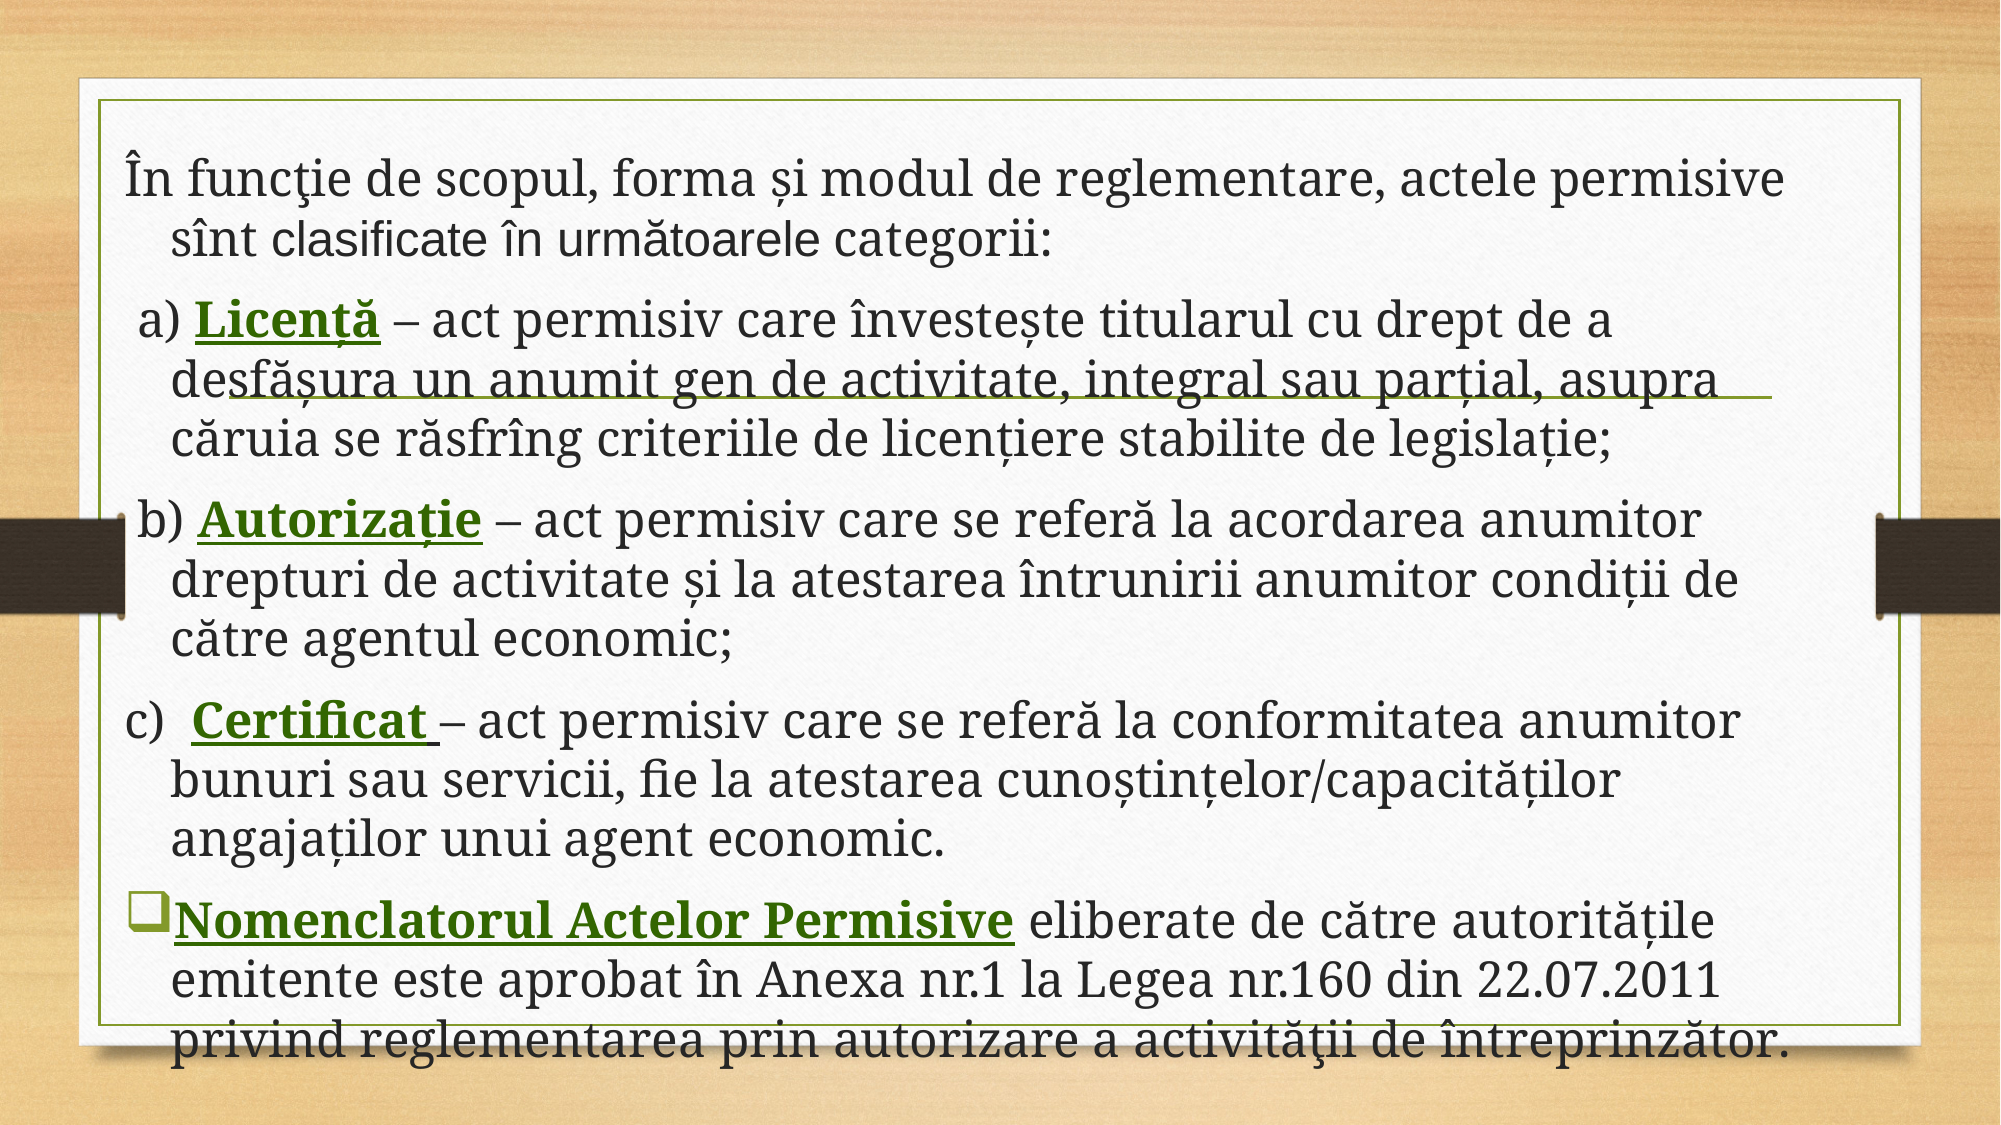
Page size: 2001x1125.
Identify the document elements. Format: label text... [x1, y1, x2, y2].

picture [0, 0, 2001, 1125]
list În funcţie de scopul, forma și modul de reglementare, actele permisive sînt clasificate în următoarele categorii: a) Licență – act permisiv care învestește titularul cu drept de a desfășura un anumit gen de activitate, integral sau parțial, asupra căruia se răsfrîng criteriile de licențiere stabilite de legislație; b) Autorizație – act permisiv care se referă la acordarea anumitor drepturi de activitate și la atestarea întrunirii anumitor condiții de către agentul economic; c) Certificat – act permisiv care se referă la conformitatea anumitor bunuri sau servicii, fie la atestarea cunoștințelor/capacităților angajaților unui agent economic. Nomenclatorul Actelor Permisive eliberate de către autorităţile emitente este aprobat în Anexa nr.1 la Legea nr.160 din 22.07.2011 privind reglementarea prin autorizare a activităţii de întreprinzător. [109, 139, 1863, 1077]
